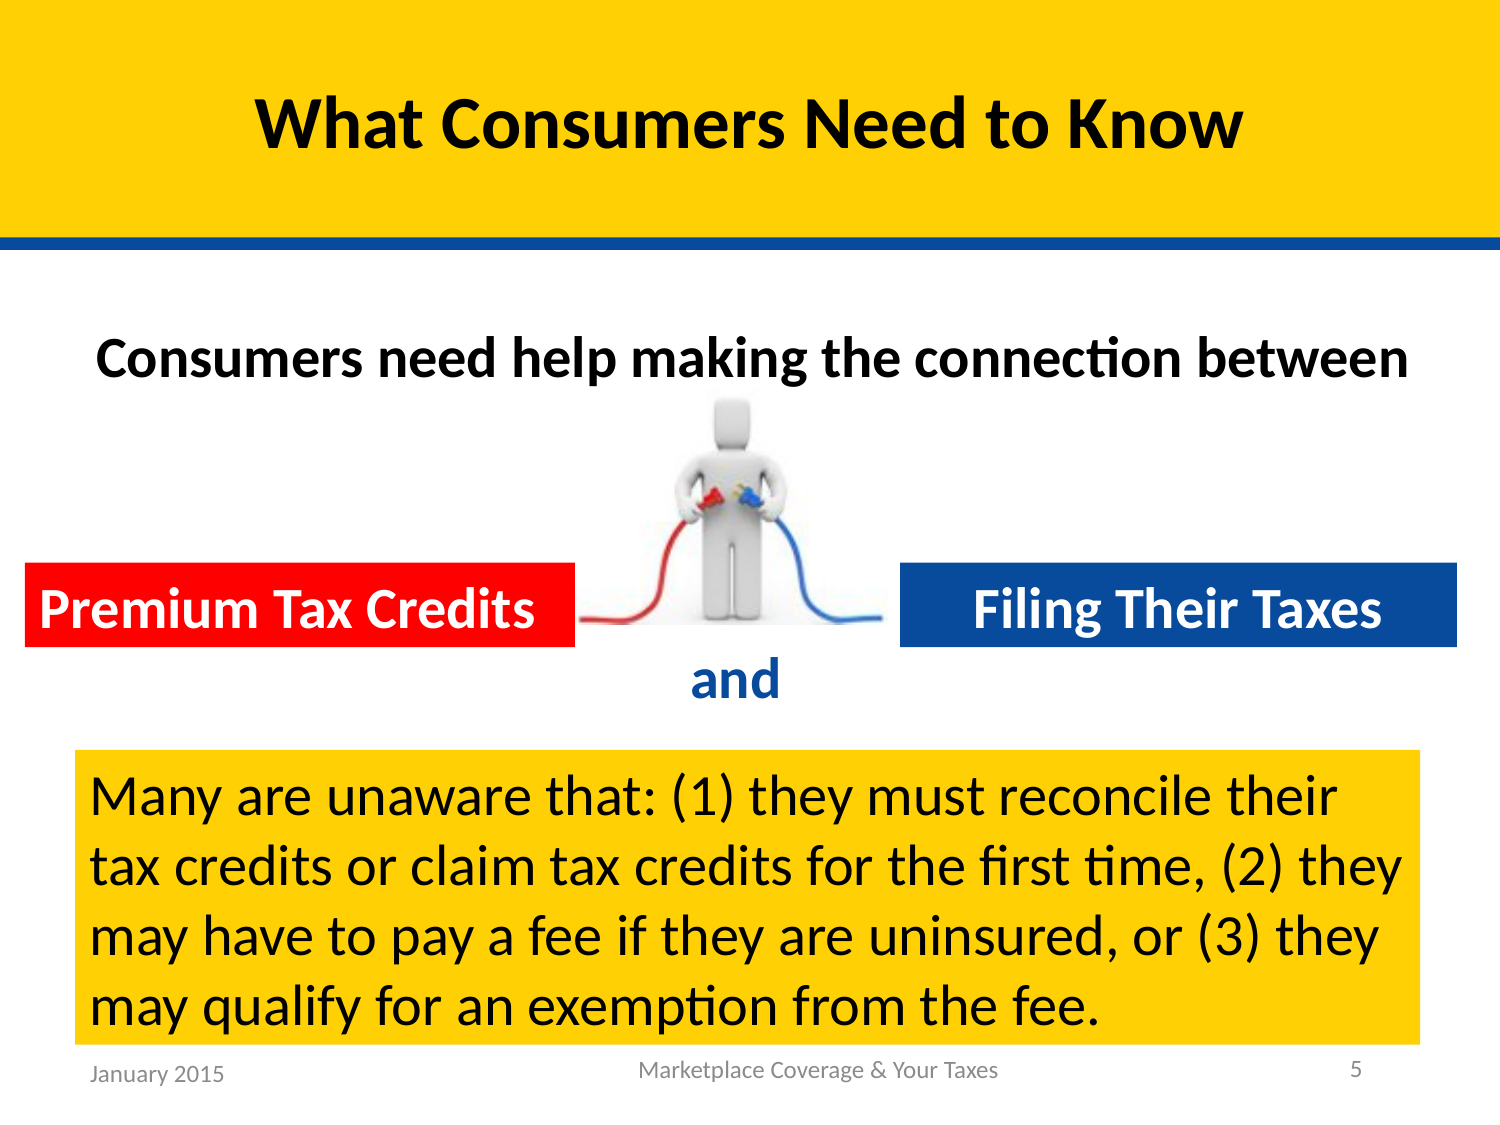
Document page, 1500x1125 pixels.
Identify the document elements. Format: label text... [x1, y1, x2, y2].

title What Consumers Need to Know [0, 0, 1500, 238]
text_box Premium Tax Credits [24, 562, 575, 648]
text_box Consumers need help making the connection between [81, 311, 1438, 396]
slide_number 5 [1275, 1037, 1438, 1098]
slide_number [75, 1042, 425, 1103]
text_box Many are unaware that: (1) they must reconcile their tax credits or claim tax credits for the first time, (2) they may have to pay a fee if they are uninsured, or (3) they may qualify for an exemption from the fee. [75, 749, 1421, 1045]
text_box and [648, 633, 824, 718]
picture [574, 389, 888, 626]
text_box Filing Their Taxes [900, 562, 1457, 648]
